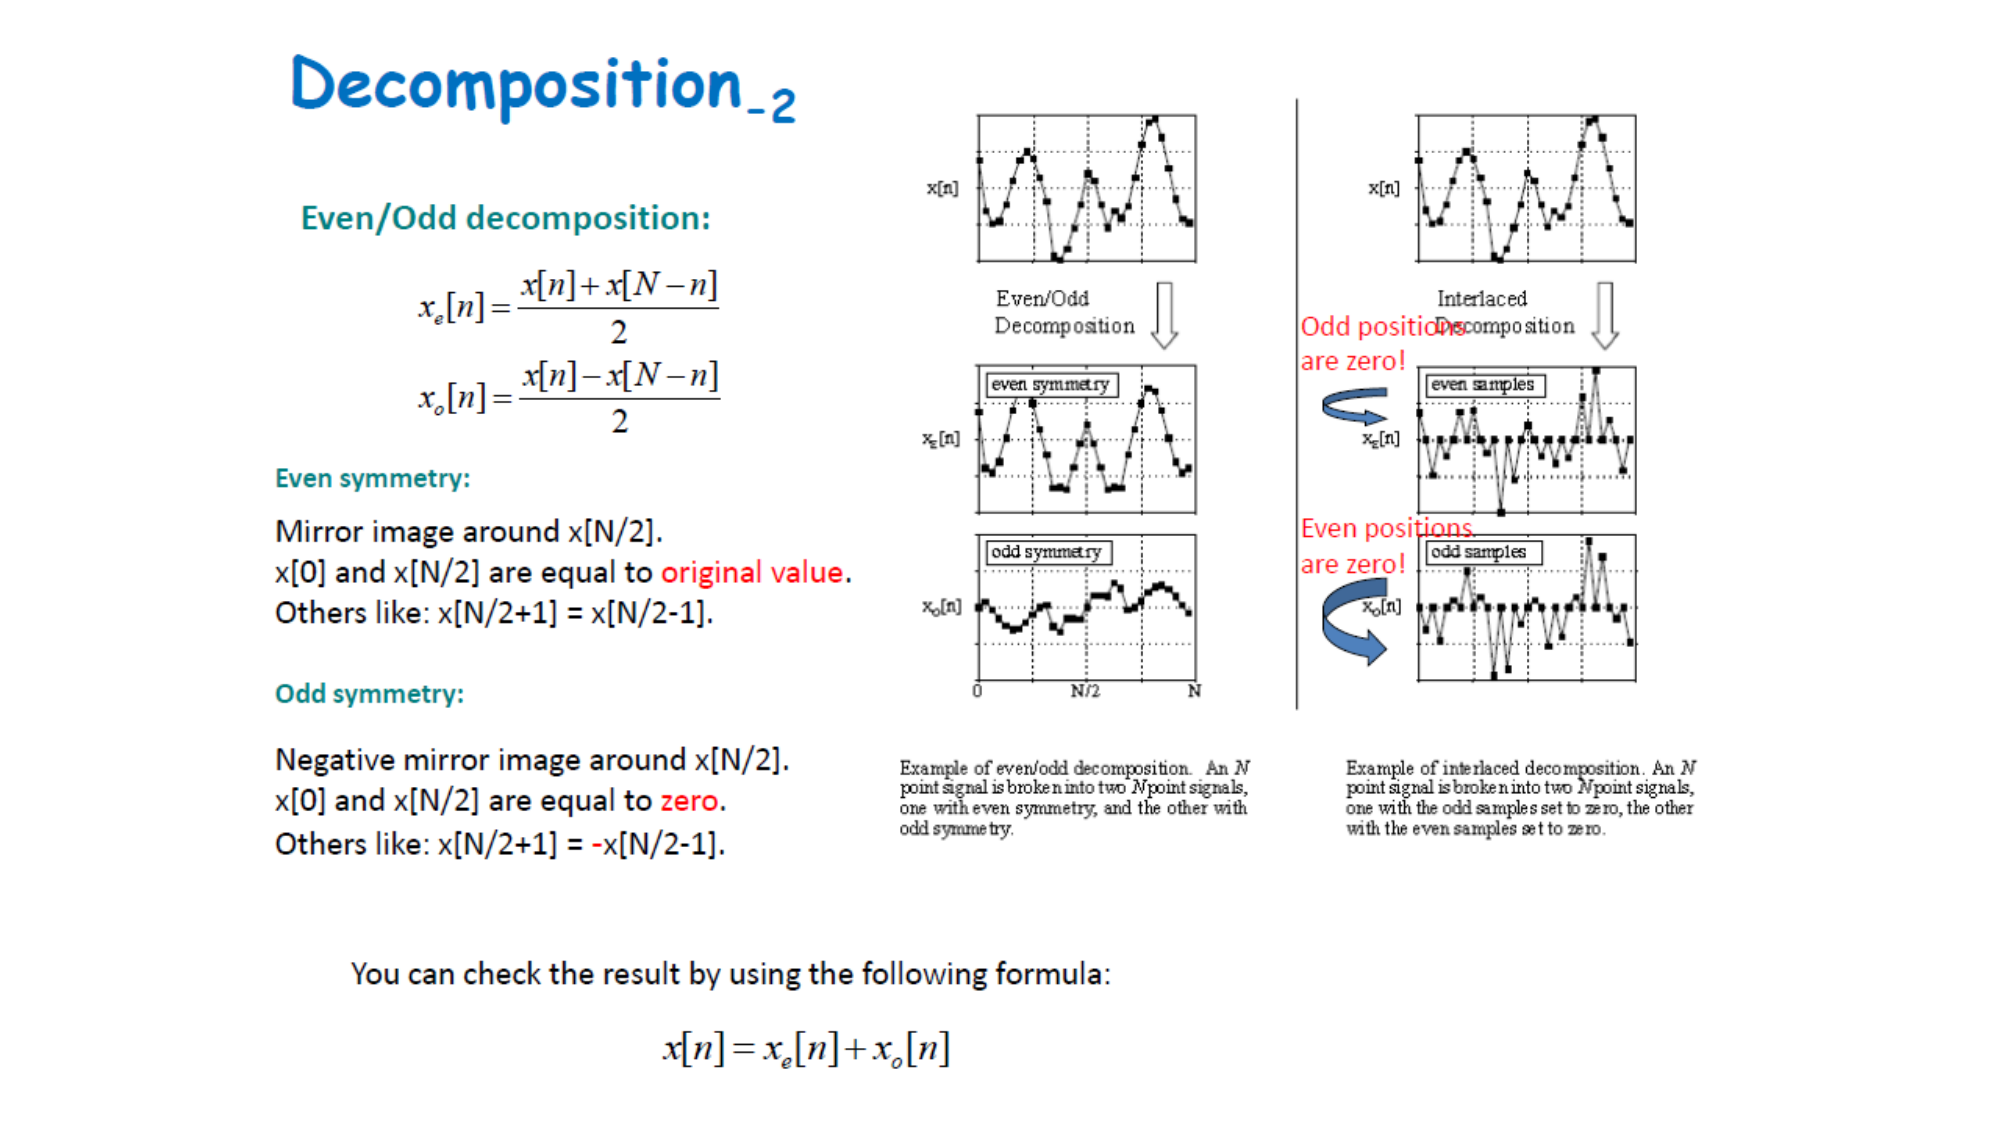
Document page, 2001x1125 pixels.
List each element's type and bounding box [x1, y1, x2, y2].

picture [263, 42, 1737, 1083]
